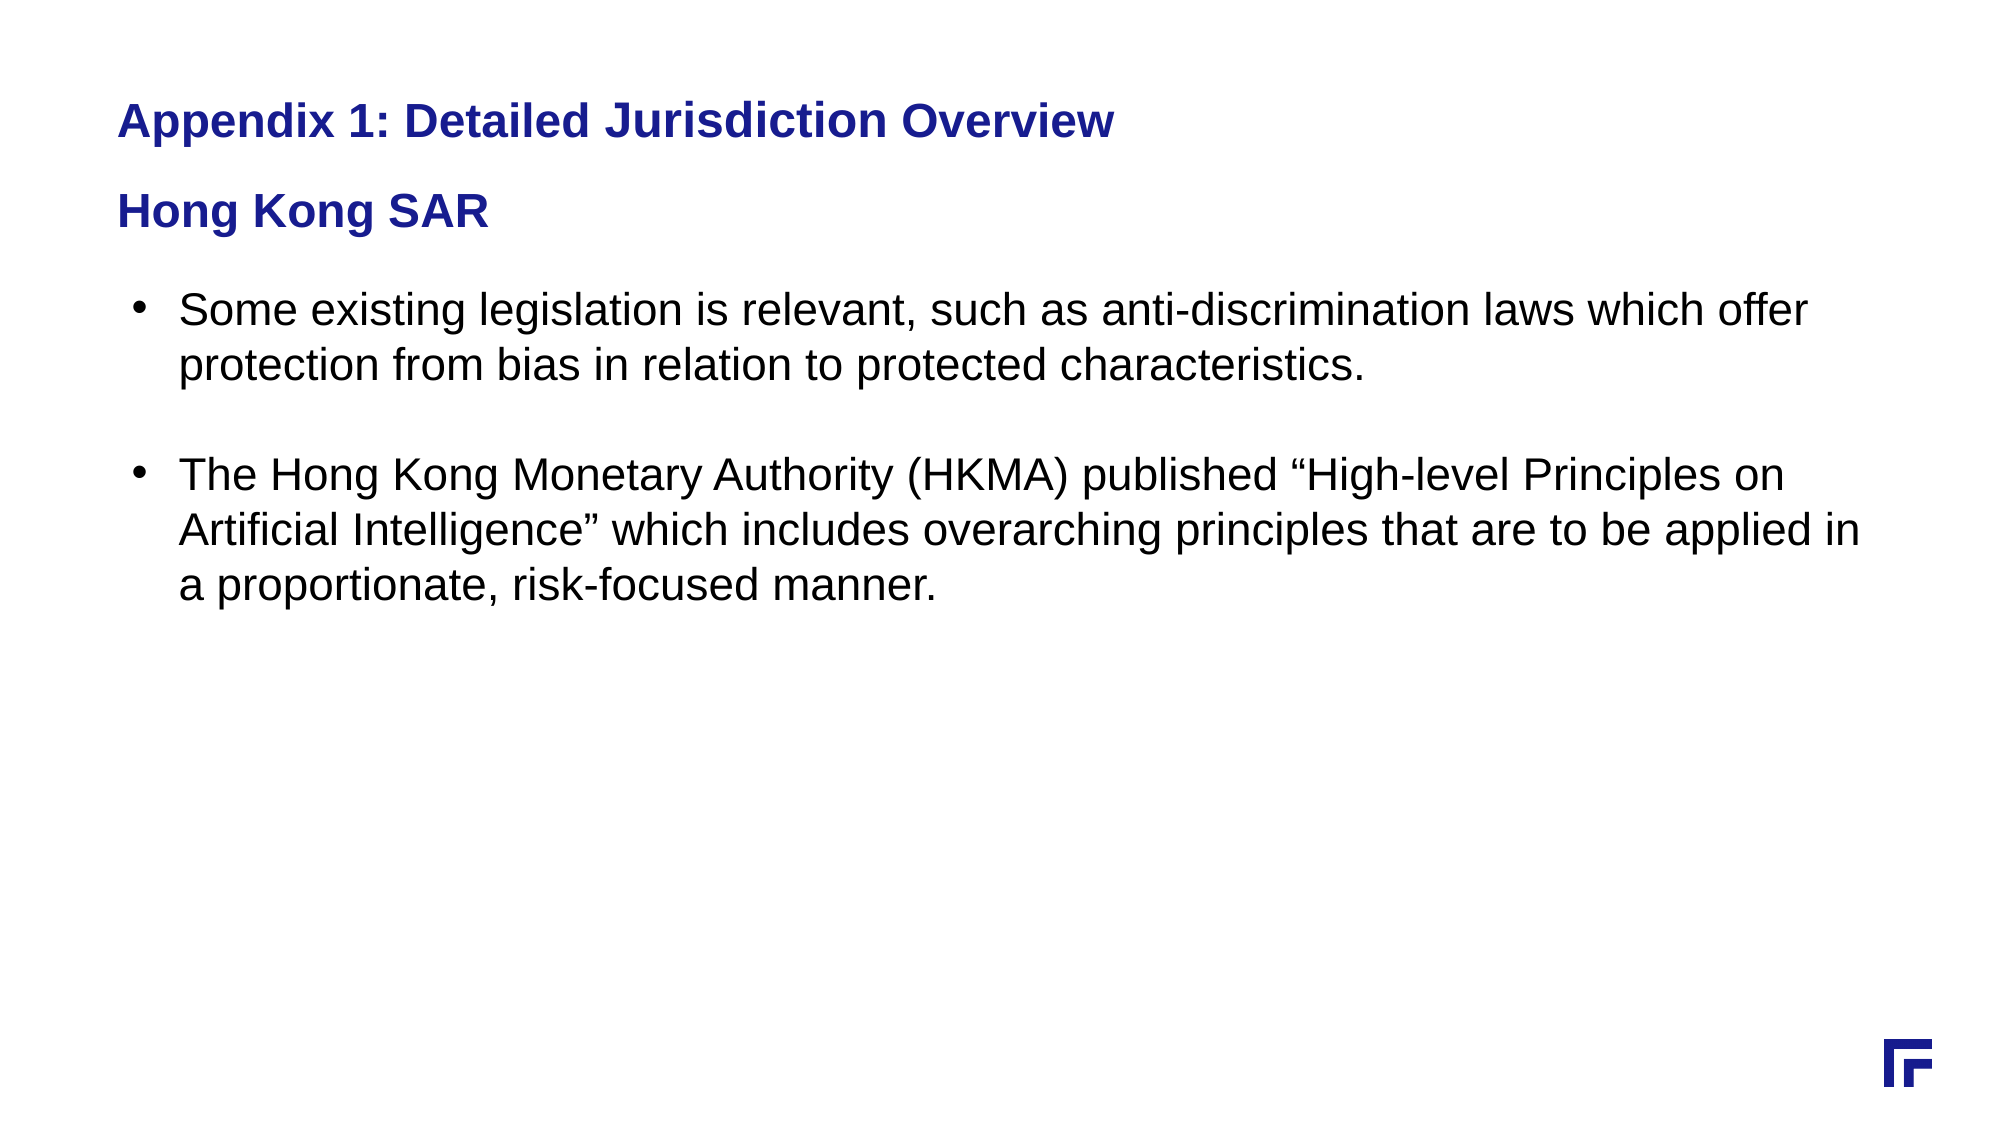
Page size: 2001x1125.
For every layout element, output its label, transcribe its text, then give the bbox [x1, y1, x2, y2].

picture [1884, 1039, 1932, 1087]
text_box Appendix 1: Detailed Jurisdiction Overview [116, 87, 1325, 273]
text_box Some existing legislation is relevant, such as anti-discrimination laws which offer protection from bias in relation to protected characteristics. The Hong Kong Monetary Authority (HKMA) published “High-level Principles on Artificial Intelligence” which includes overarching principles that are to be applied in a proportionate, risk-focused manner. [116, 272, 1892, 617]
